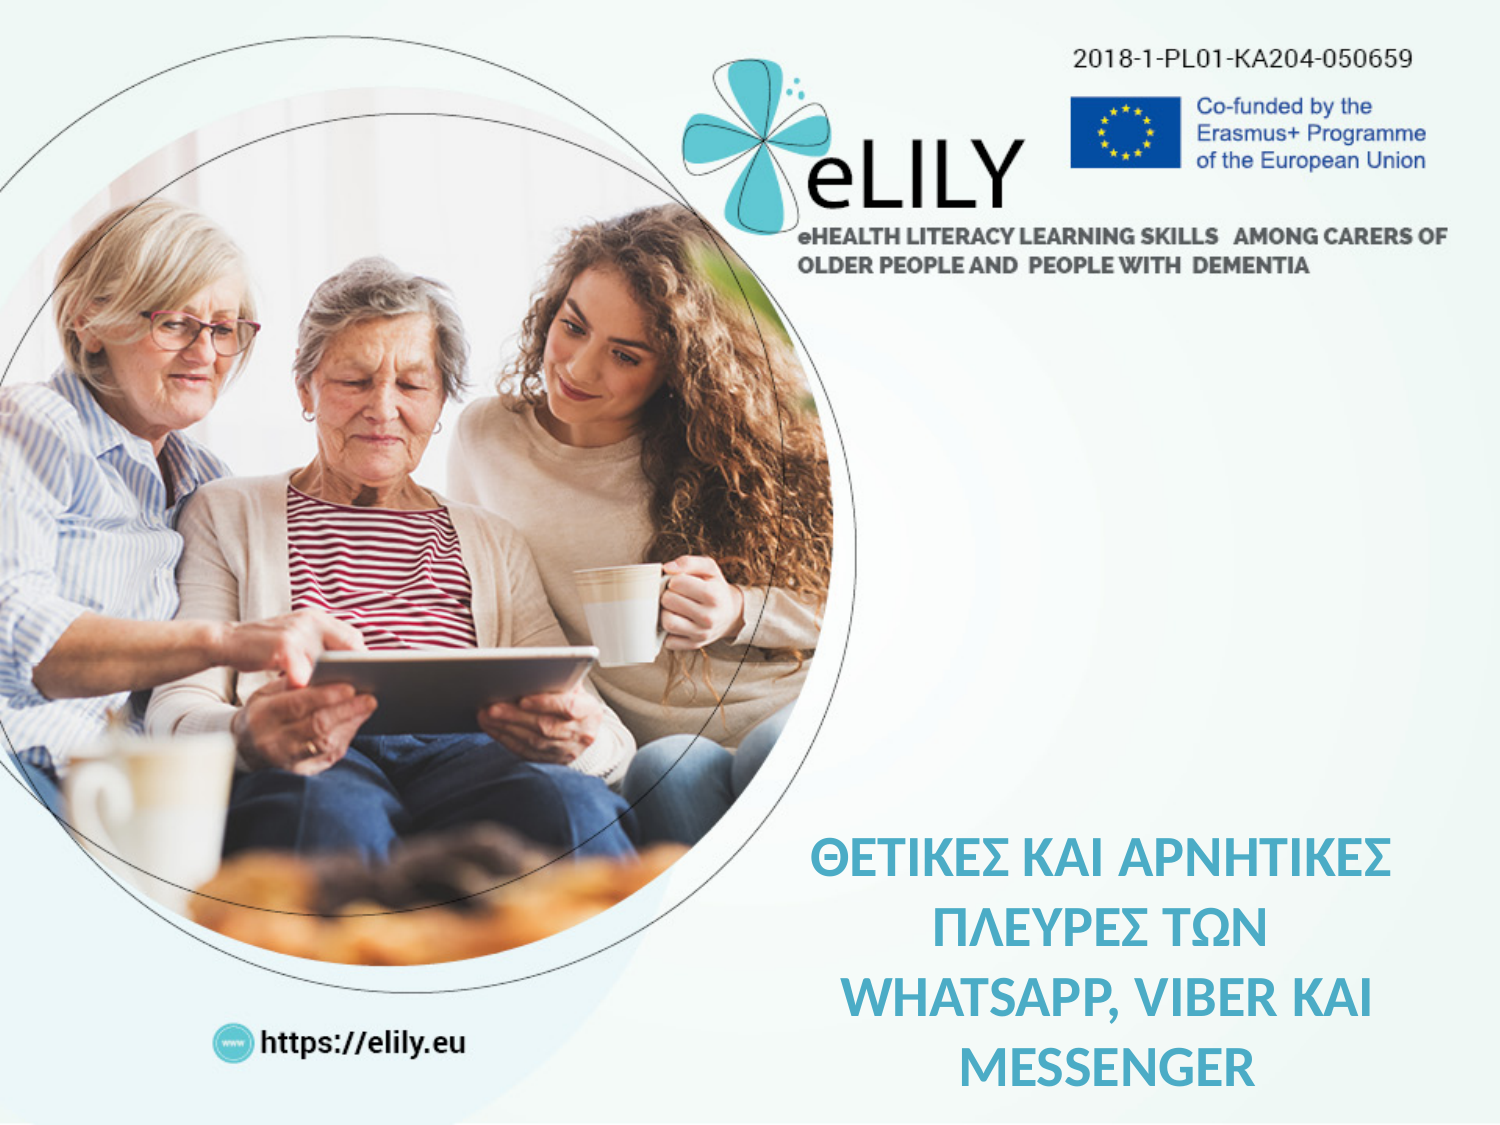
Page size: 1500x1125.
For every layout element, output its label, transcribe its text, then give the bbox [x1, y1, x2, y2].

picture [0, 0, 1500, 1125]
text_box ΘΕΤΙΚΕΣ ΚΑΙ ΑΡΝΗΤΙΚΕΣ ΠΛΕΥΡΕΣ ΤΩΝ WHATSAPP, VIBER ΚΑΙ MESSENGER [750, 810, 1465, 1106]
